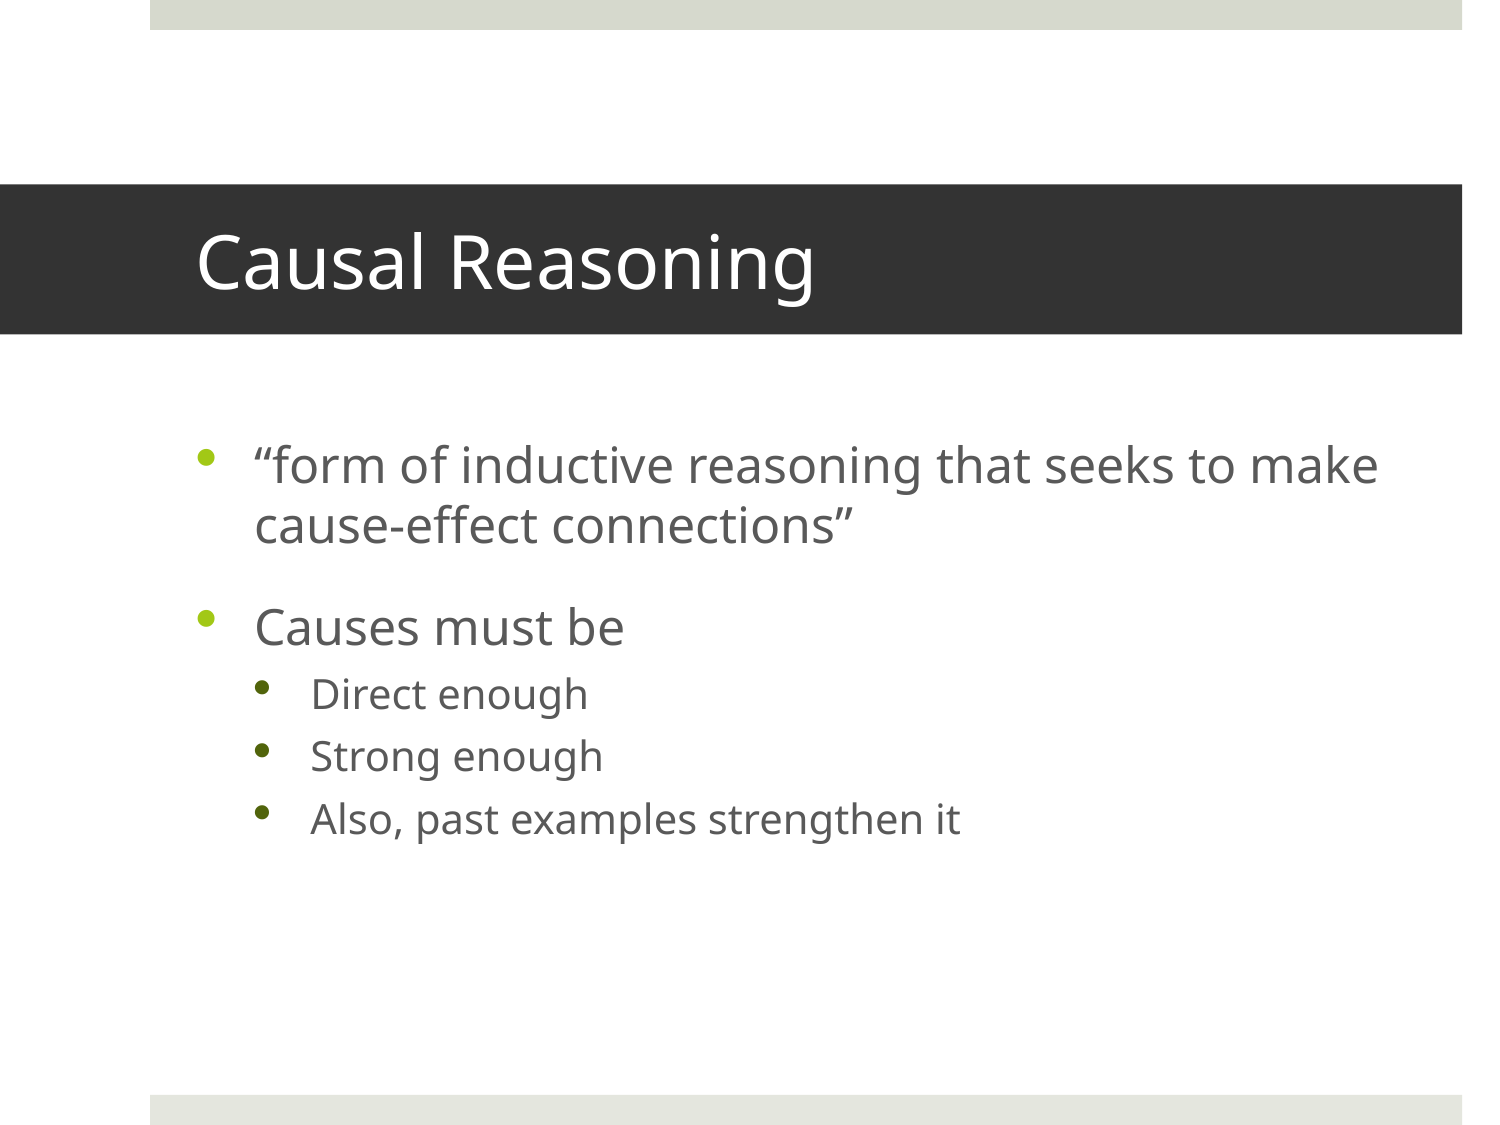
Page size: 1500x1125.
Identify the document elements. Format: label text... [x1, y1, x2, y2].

title Causal Reasoning [0, 184, 1463, 335]
list “form of inductive reasoning that seeks to make cause-effect connections” Causes must be Direct enough Strong enough Also, past examples strengthen it [182, 425, 1432, 1028]
